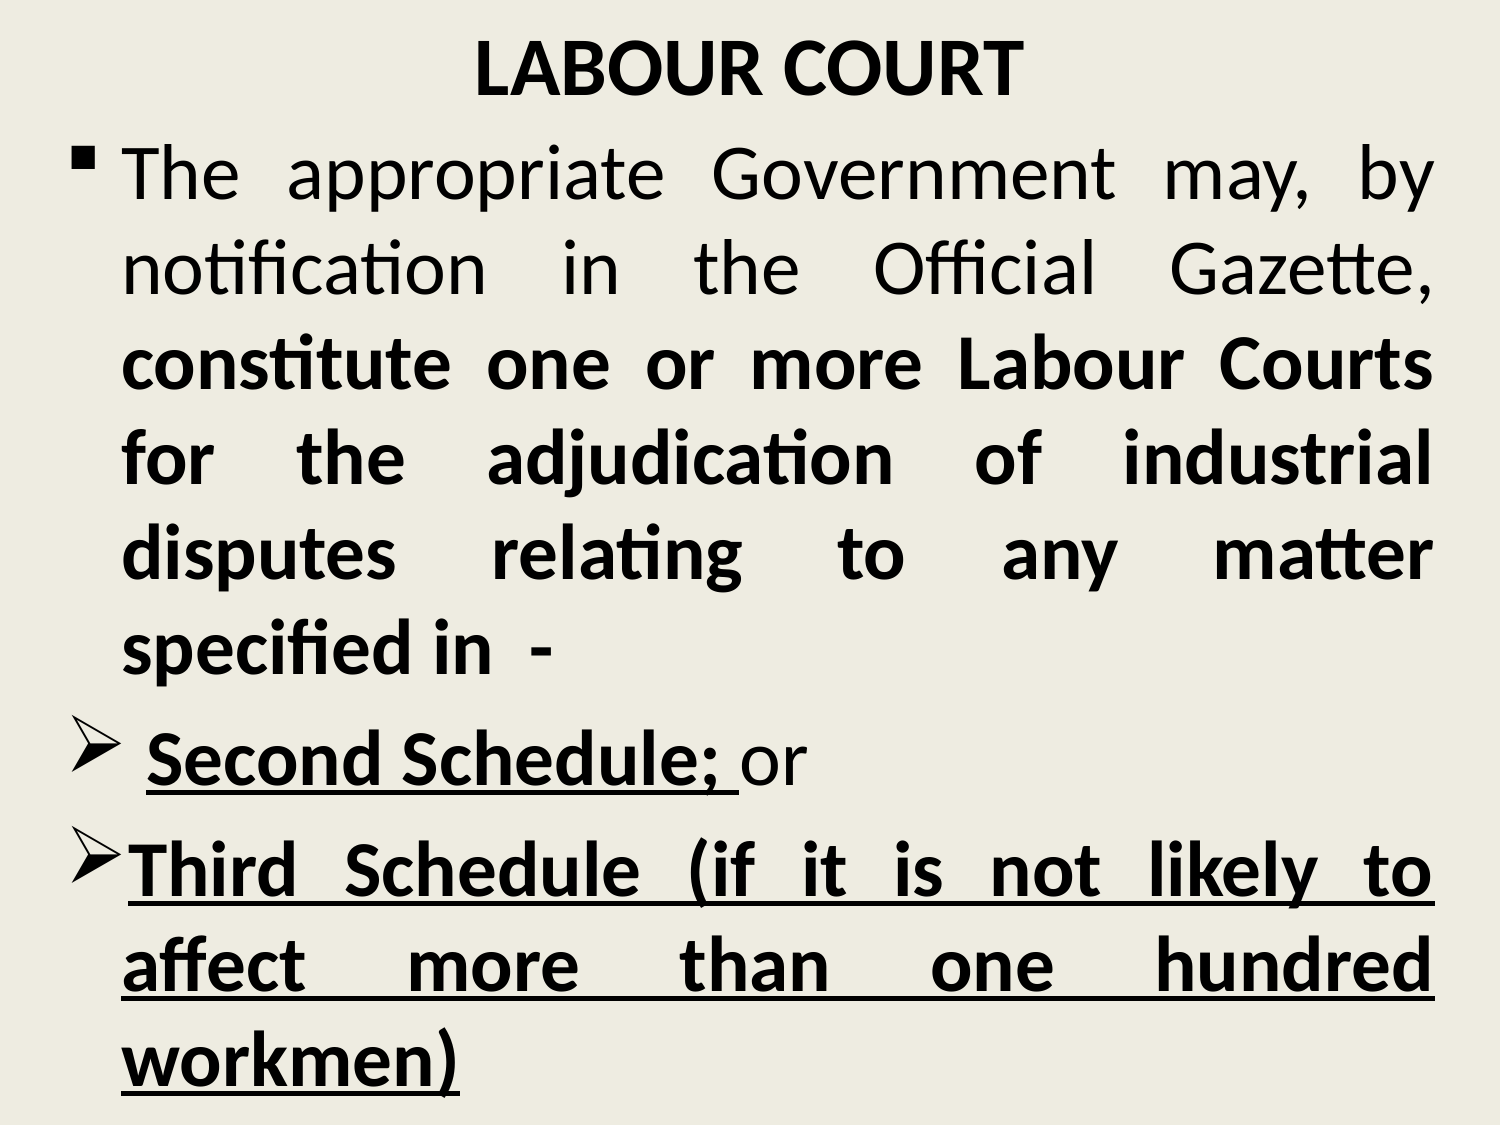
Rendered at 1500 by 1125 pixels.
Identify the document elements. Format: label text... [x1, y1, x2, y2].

title LABOUR COURT [75, 0, 1425, 112]
list The appropriate Government may, by notification in the Official Gazette, constitute one or more Labour Courts for the adjudication of industrial disputes relating to any matter specified in - Second Schedule; or Third Schedule (if it is not likely to affect more than one hundred workmen) [50, 112, 1450, 1125]
